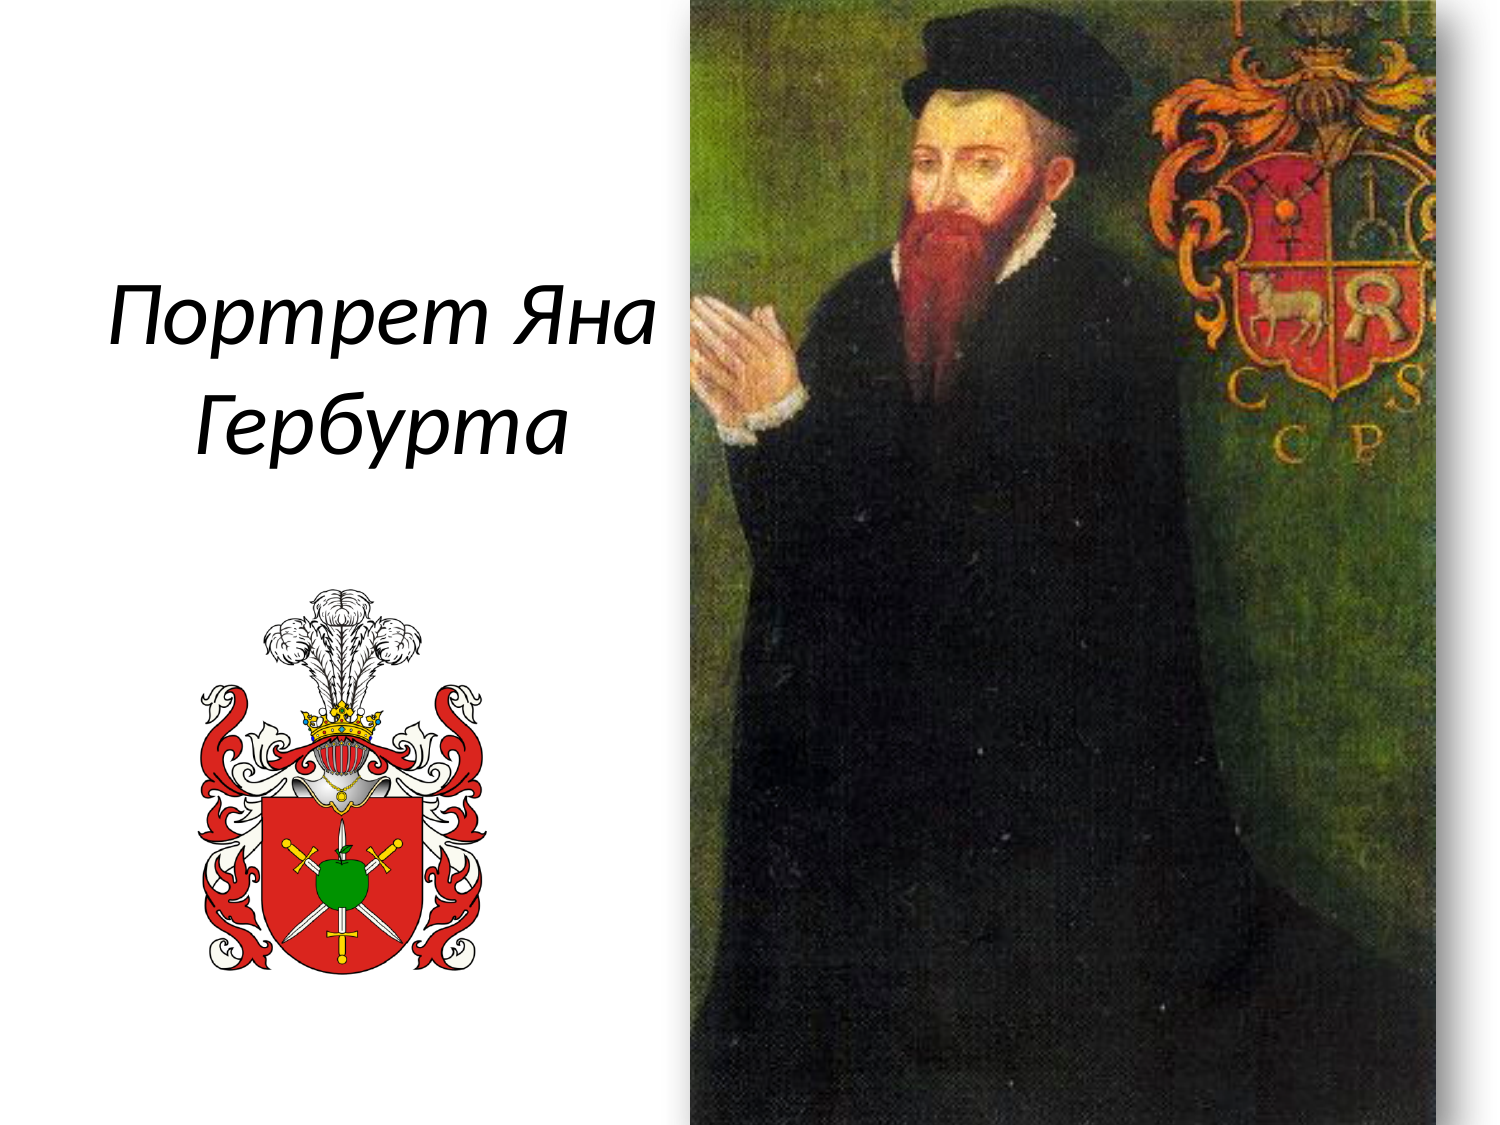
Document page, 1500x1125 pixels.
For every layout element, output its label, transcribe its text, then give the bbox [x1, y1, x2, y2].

title Портрет Яна Гербурта [75, 45, 674, 681]
picture [194, 585, 489, 976]
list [690, 0, 1436, 1125]
